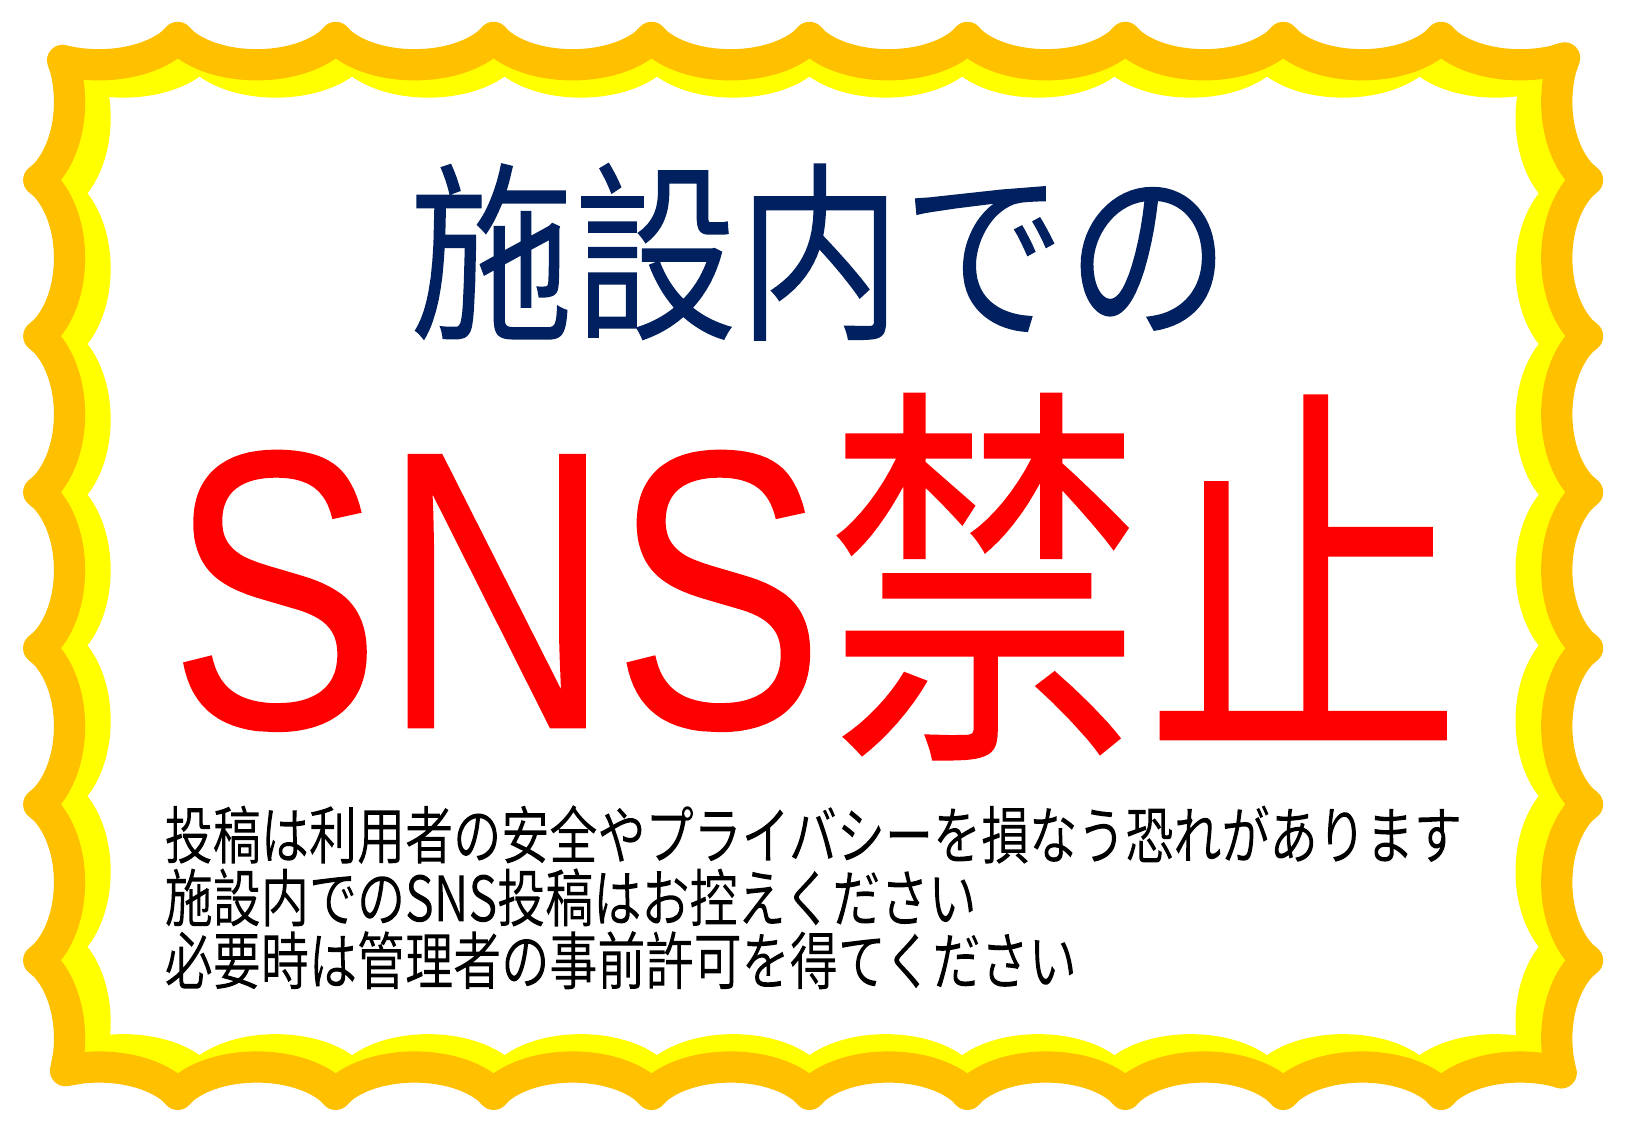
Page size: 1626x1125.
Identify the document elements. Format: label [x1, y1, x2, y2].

text_box [38, 37, 1588, 1095]
